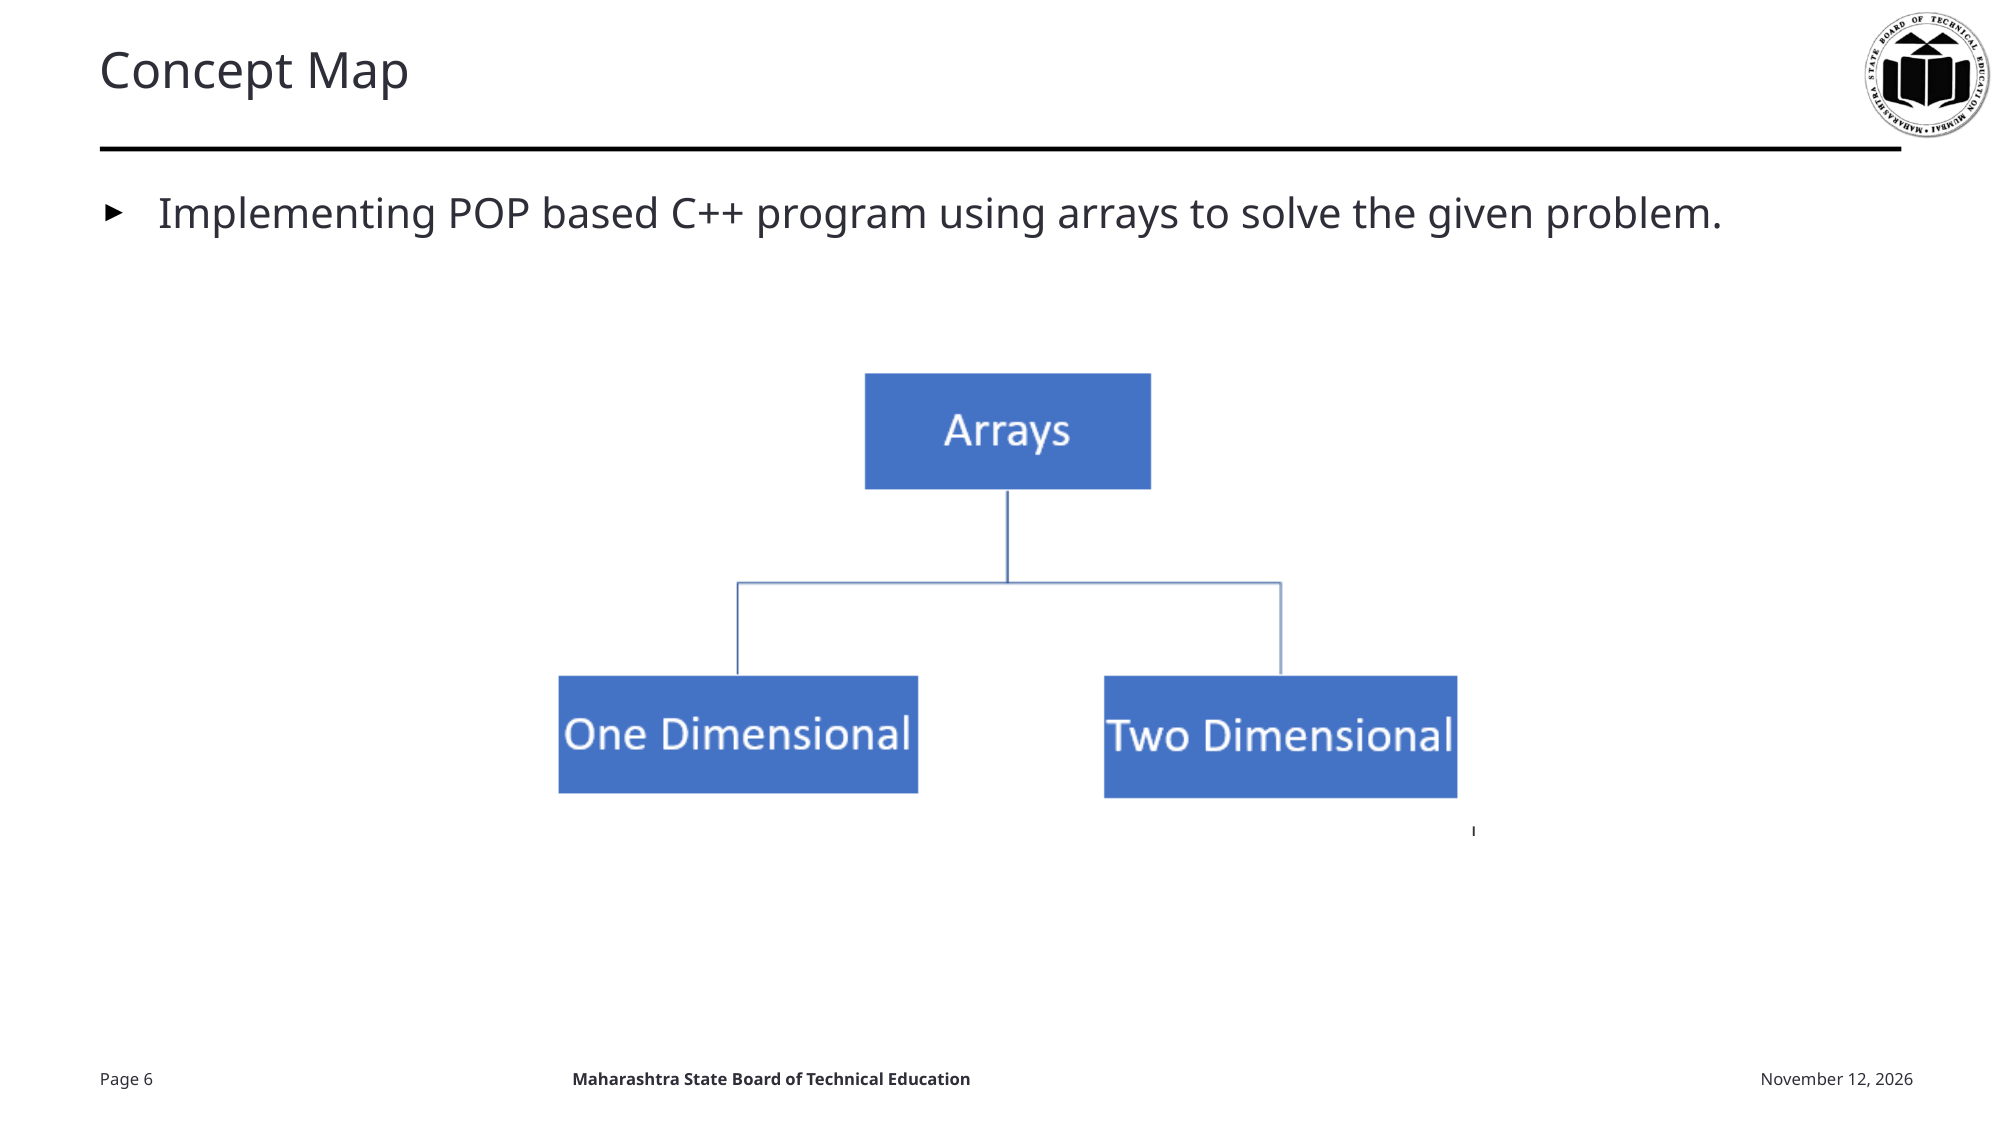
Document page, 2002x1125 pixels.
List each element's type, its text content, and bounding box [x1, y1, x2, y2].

picture [1852, 0, 2001, 149]
title Concept Map [99, 48, 1901, 145]
picture [522, 289, 1479, 836]
list Implementing POP based C++ program using arrays to solve the given problem. [99, 186, 1901, 999]
